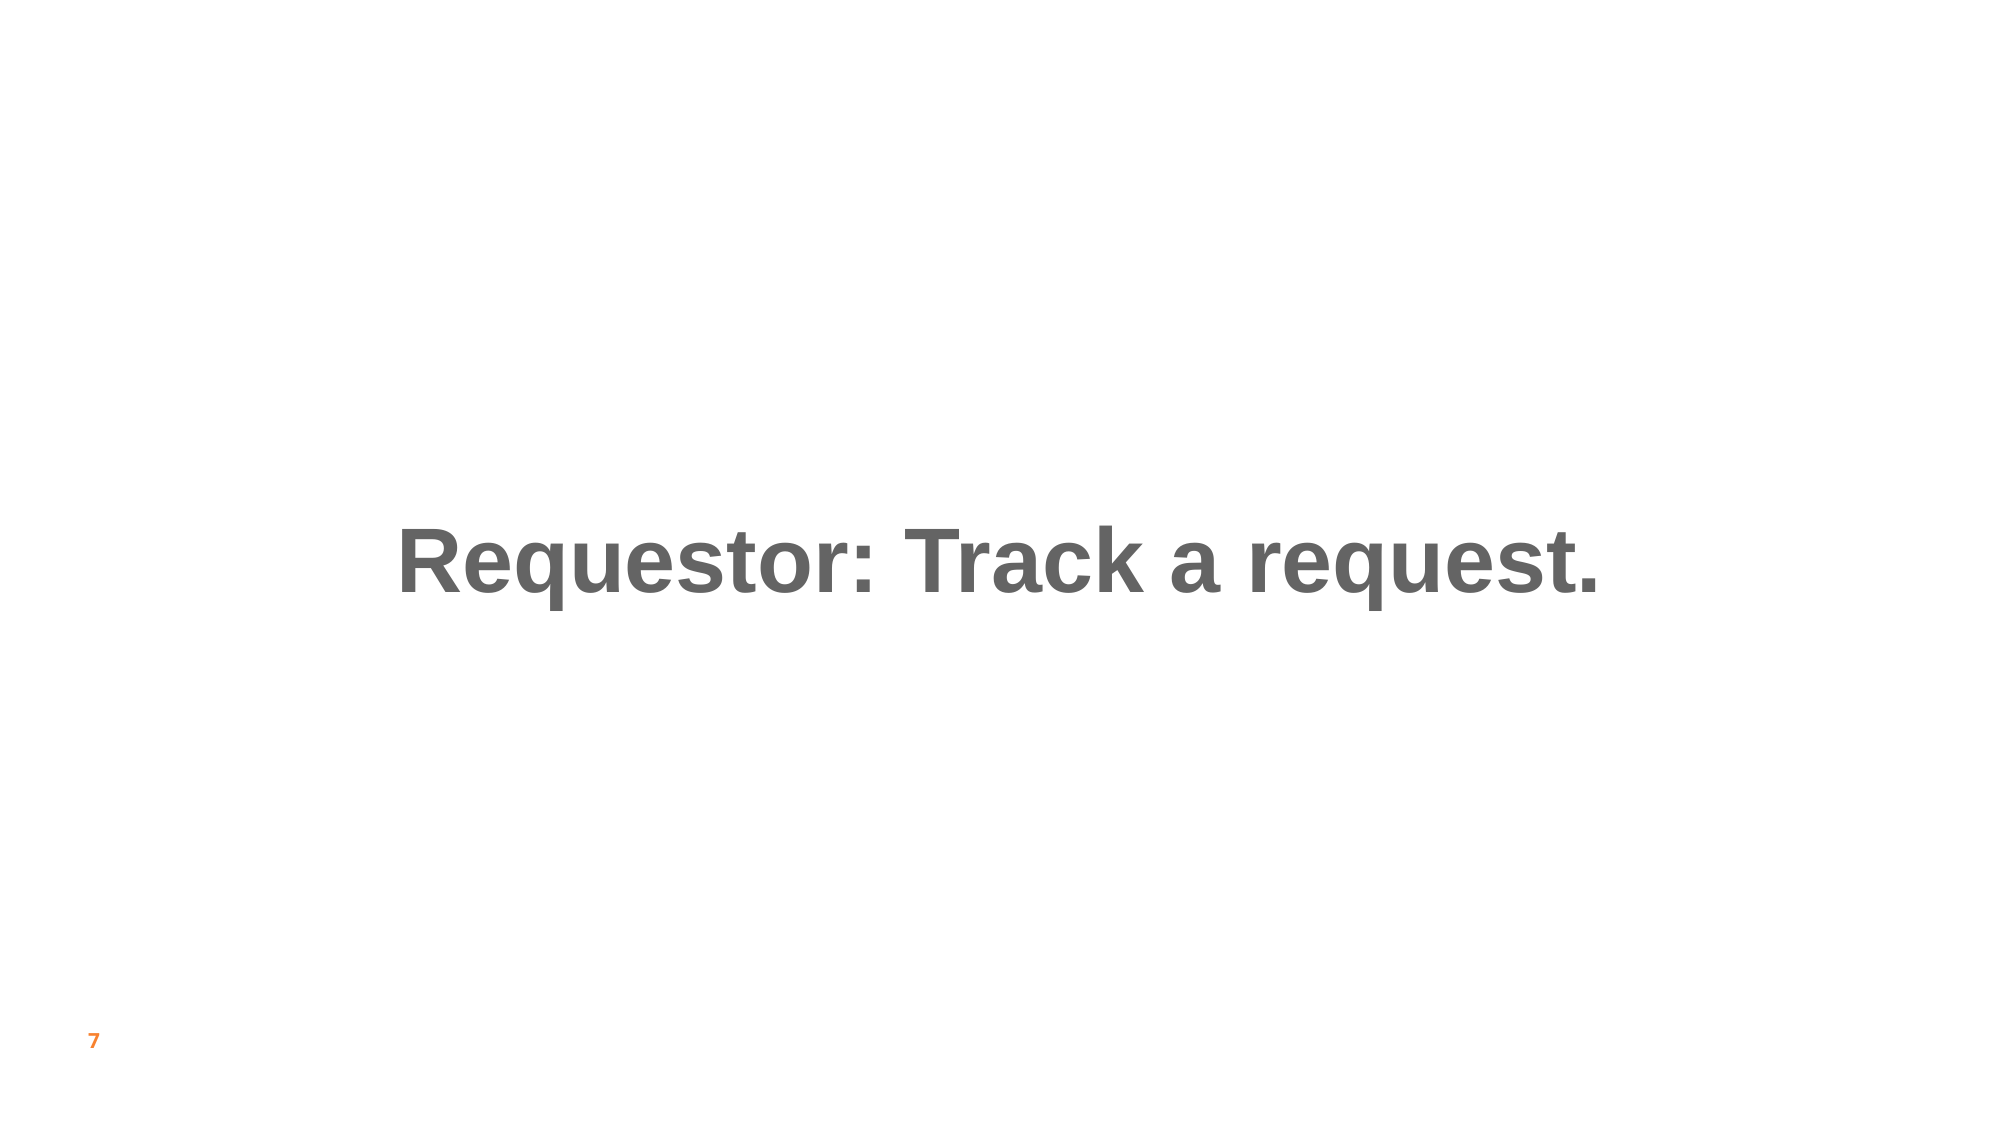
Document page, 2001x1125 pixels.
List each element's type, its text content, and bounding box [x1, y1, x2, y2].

title Requestor: Track a request. [174, 187, 1825, 938]
